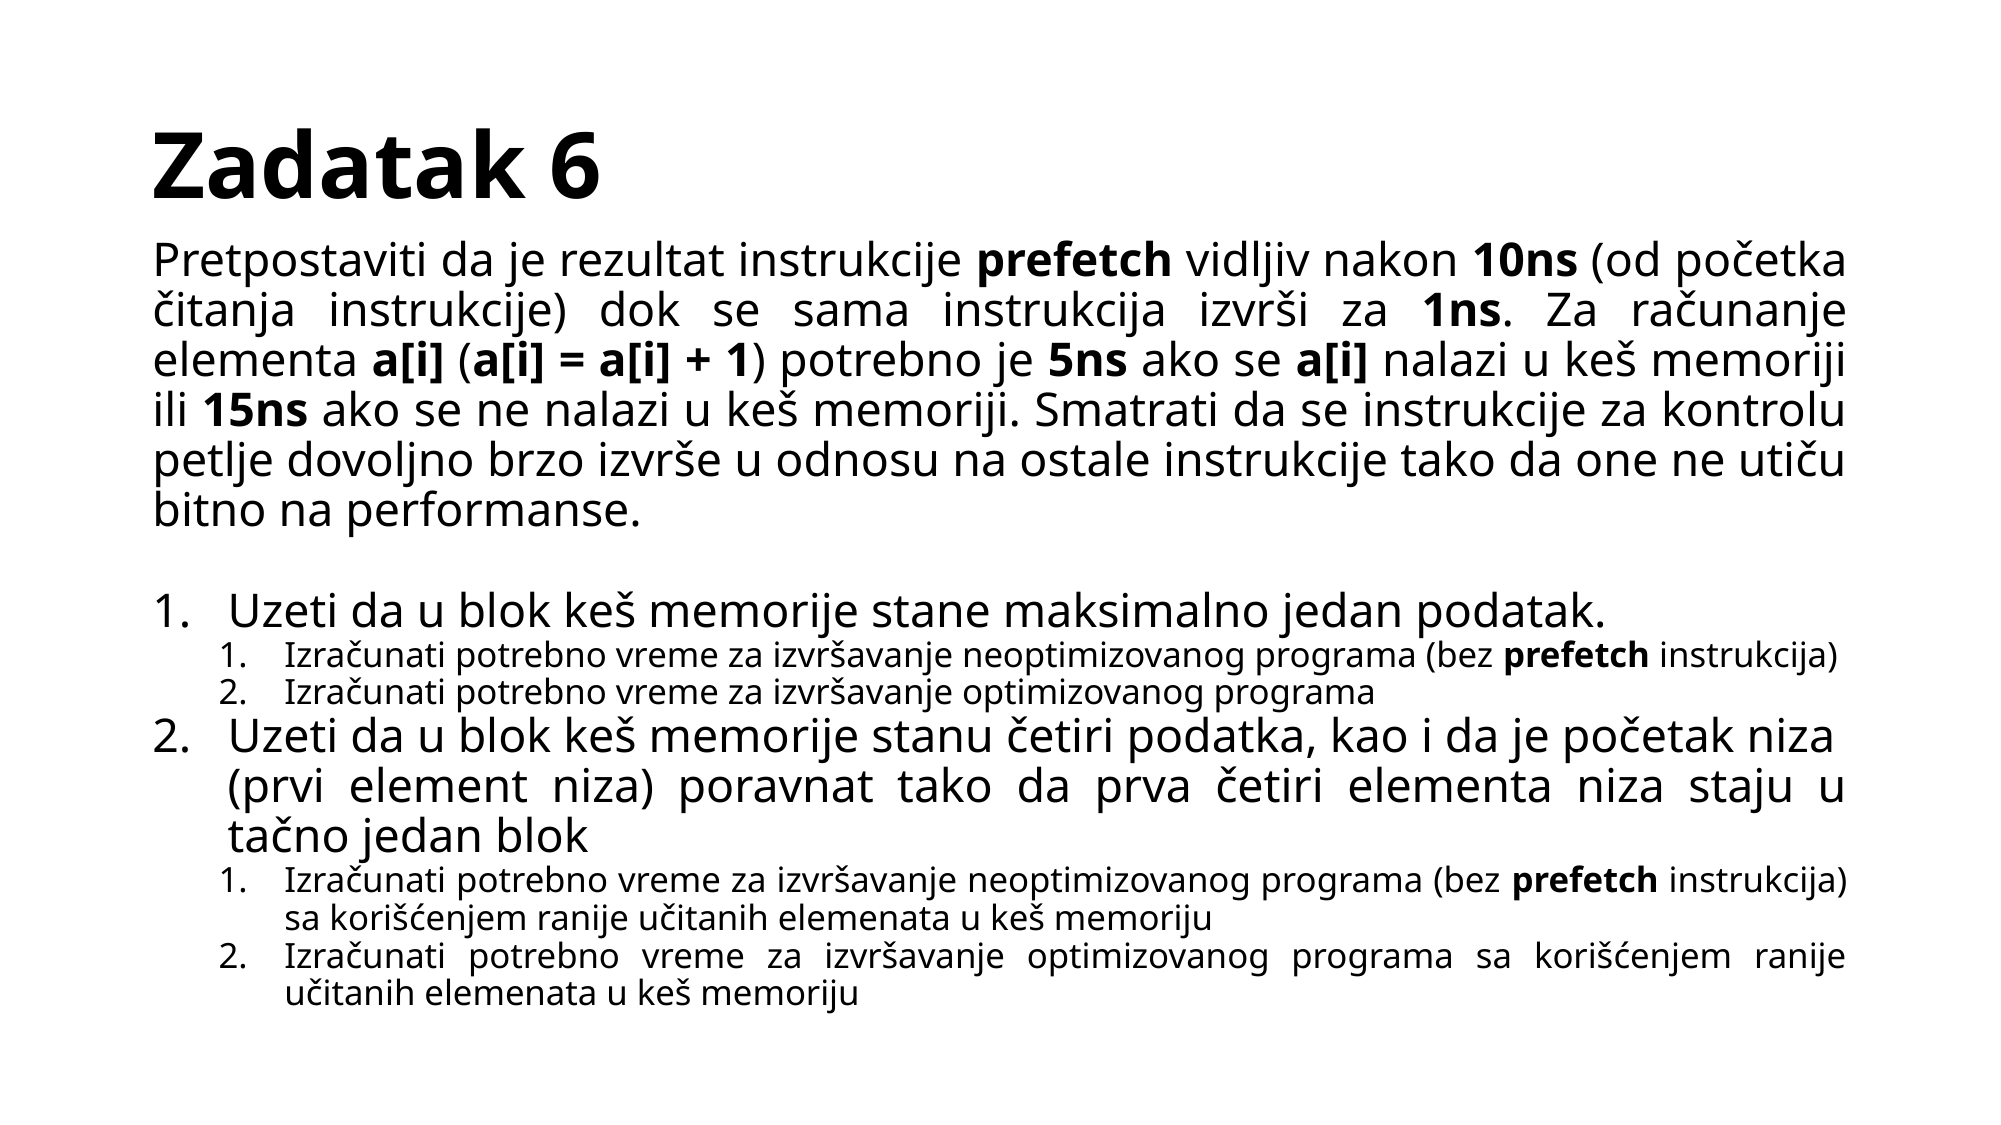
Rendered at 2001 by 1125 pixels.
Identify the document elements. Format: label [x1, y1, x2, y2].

list [137, 228, 1863, 1042]
title [137, 59, 1863, 228]
